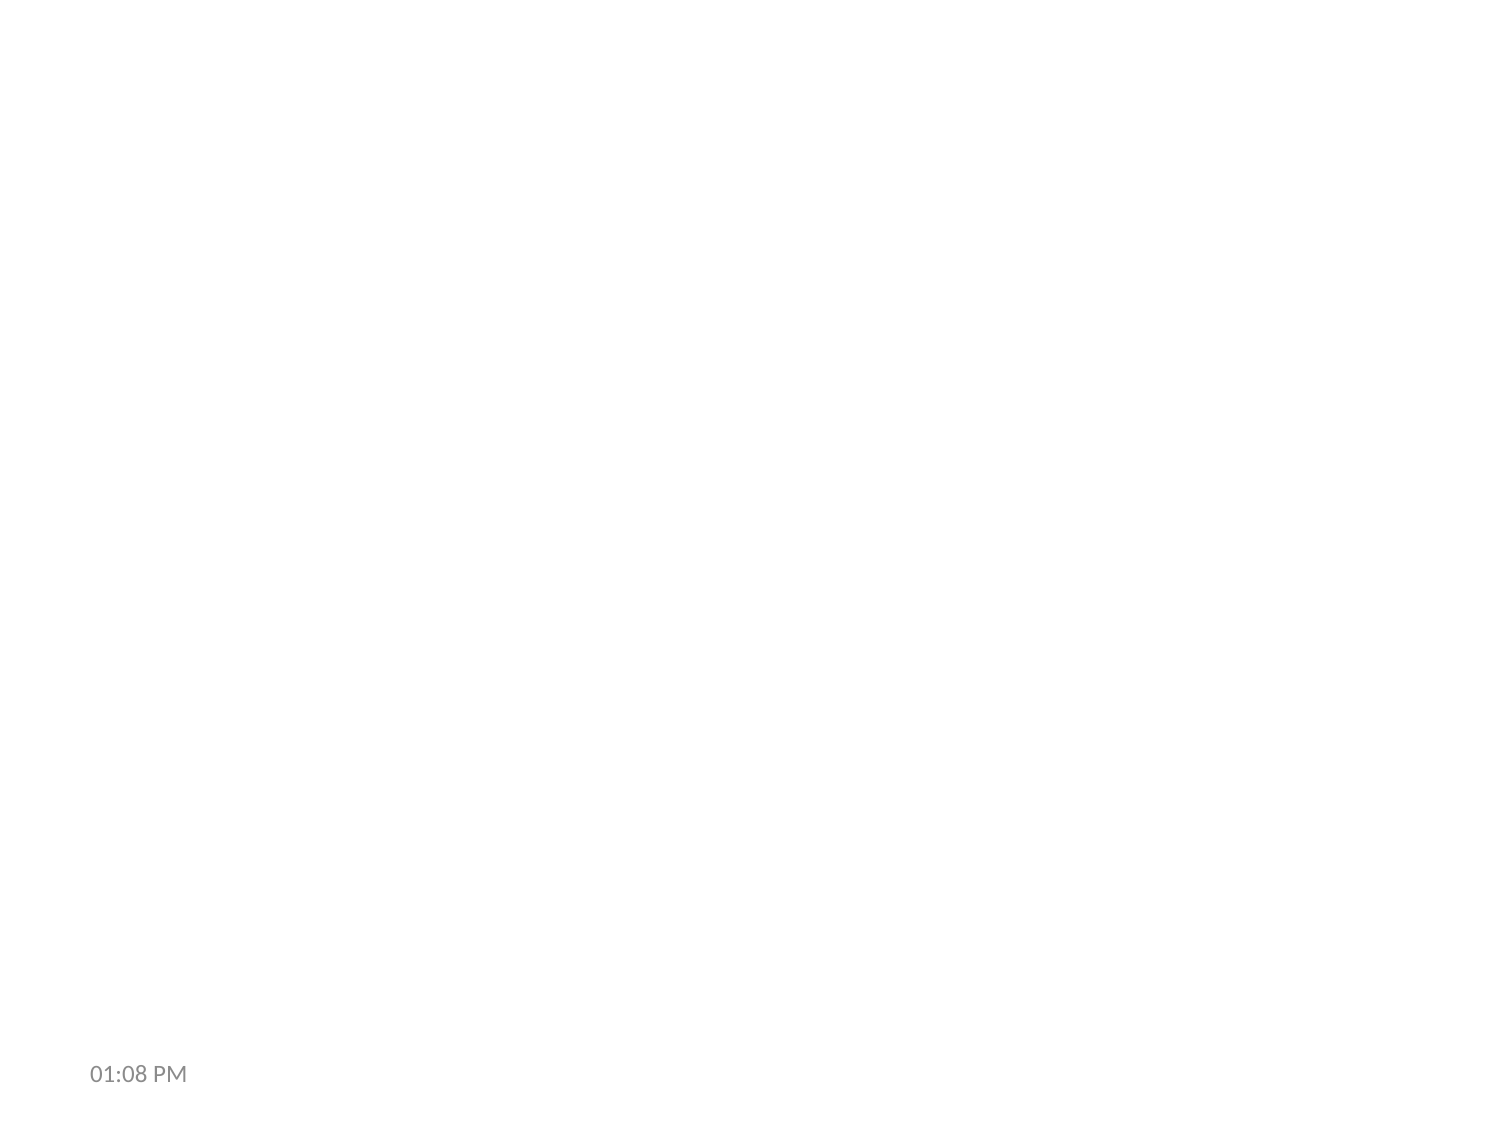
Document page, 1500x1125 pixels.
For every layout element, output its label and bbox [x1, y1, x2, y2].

slide_number [75, 1042, 425, 1103]
